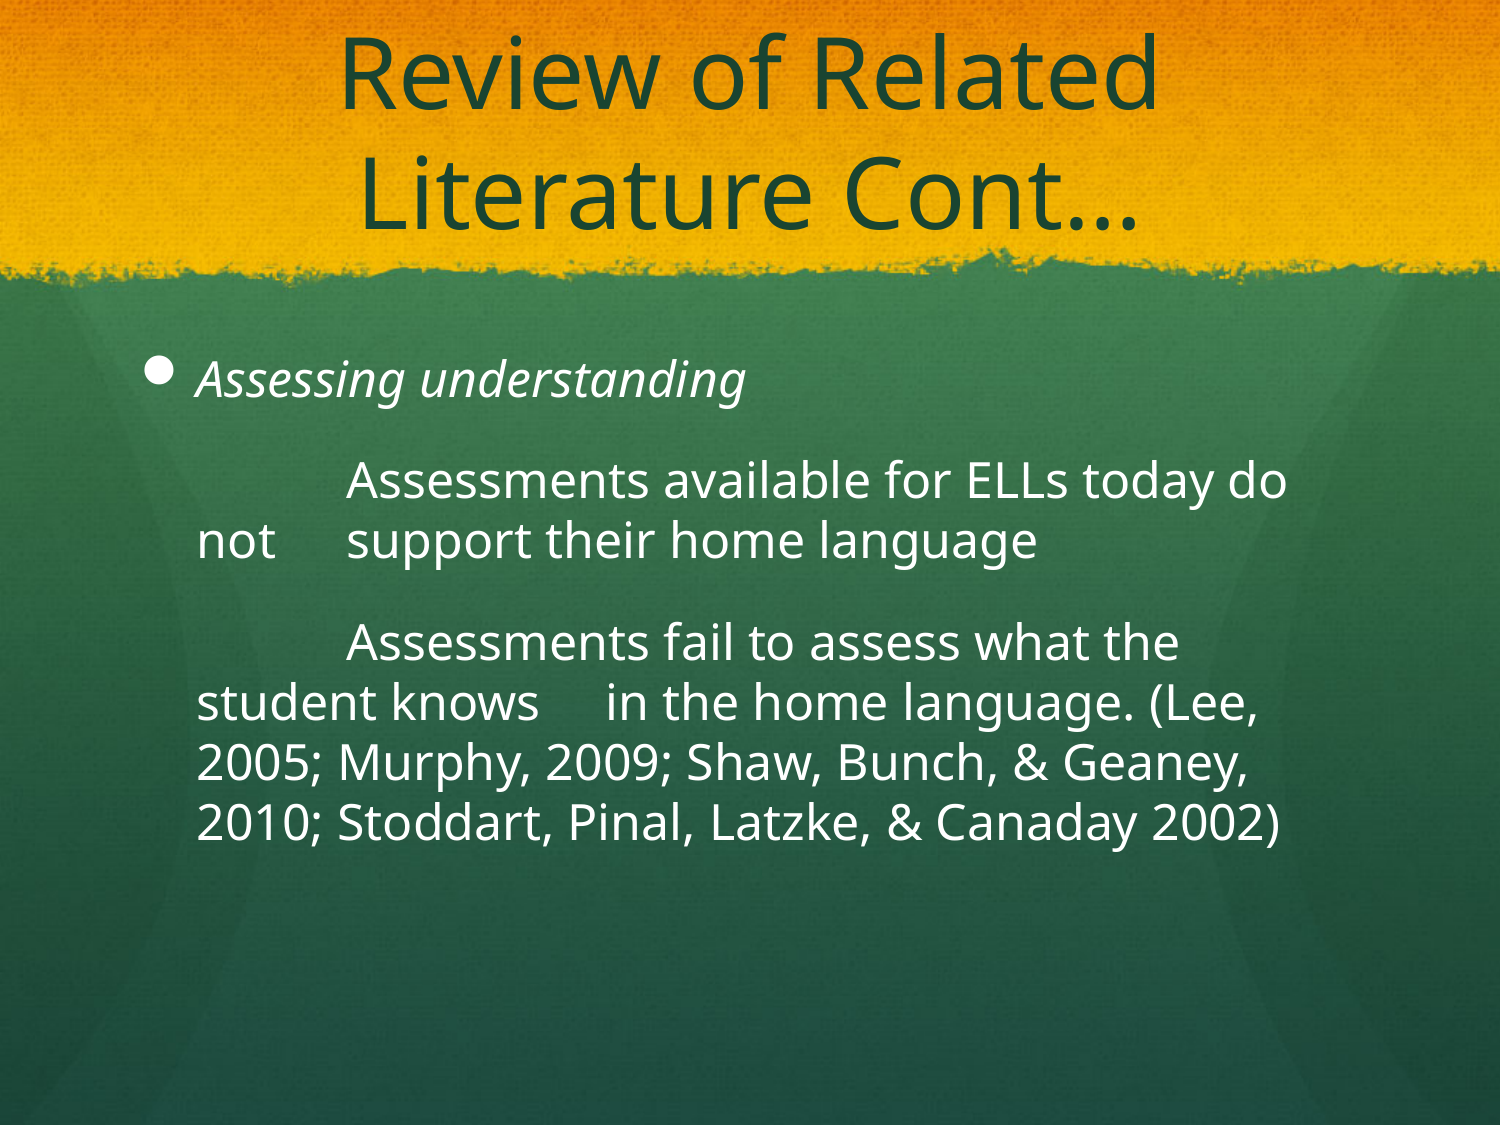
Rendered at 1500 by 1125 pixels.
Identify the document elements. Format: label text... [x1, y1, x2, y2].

picture [0, 0, 1500, 1125]
list Assessing understanding Assessments available for ELLs today do not support their home language Assessments fail to assess what the student knows in the home language. (Lee, 2005; Murphy, 2009; Shaw, Bunch, & Geaney, 2010; Stoddart, Pinal, Latzke, & Canaday 2002) [125, 339, 1375, 1026]
title Review of Related Literature Cont… [125, 13, 1375, 246]
